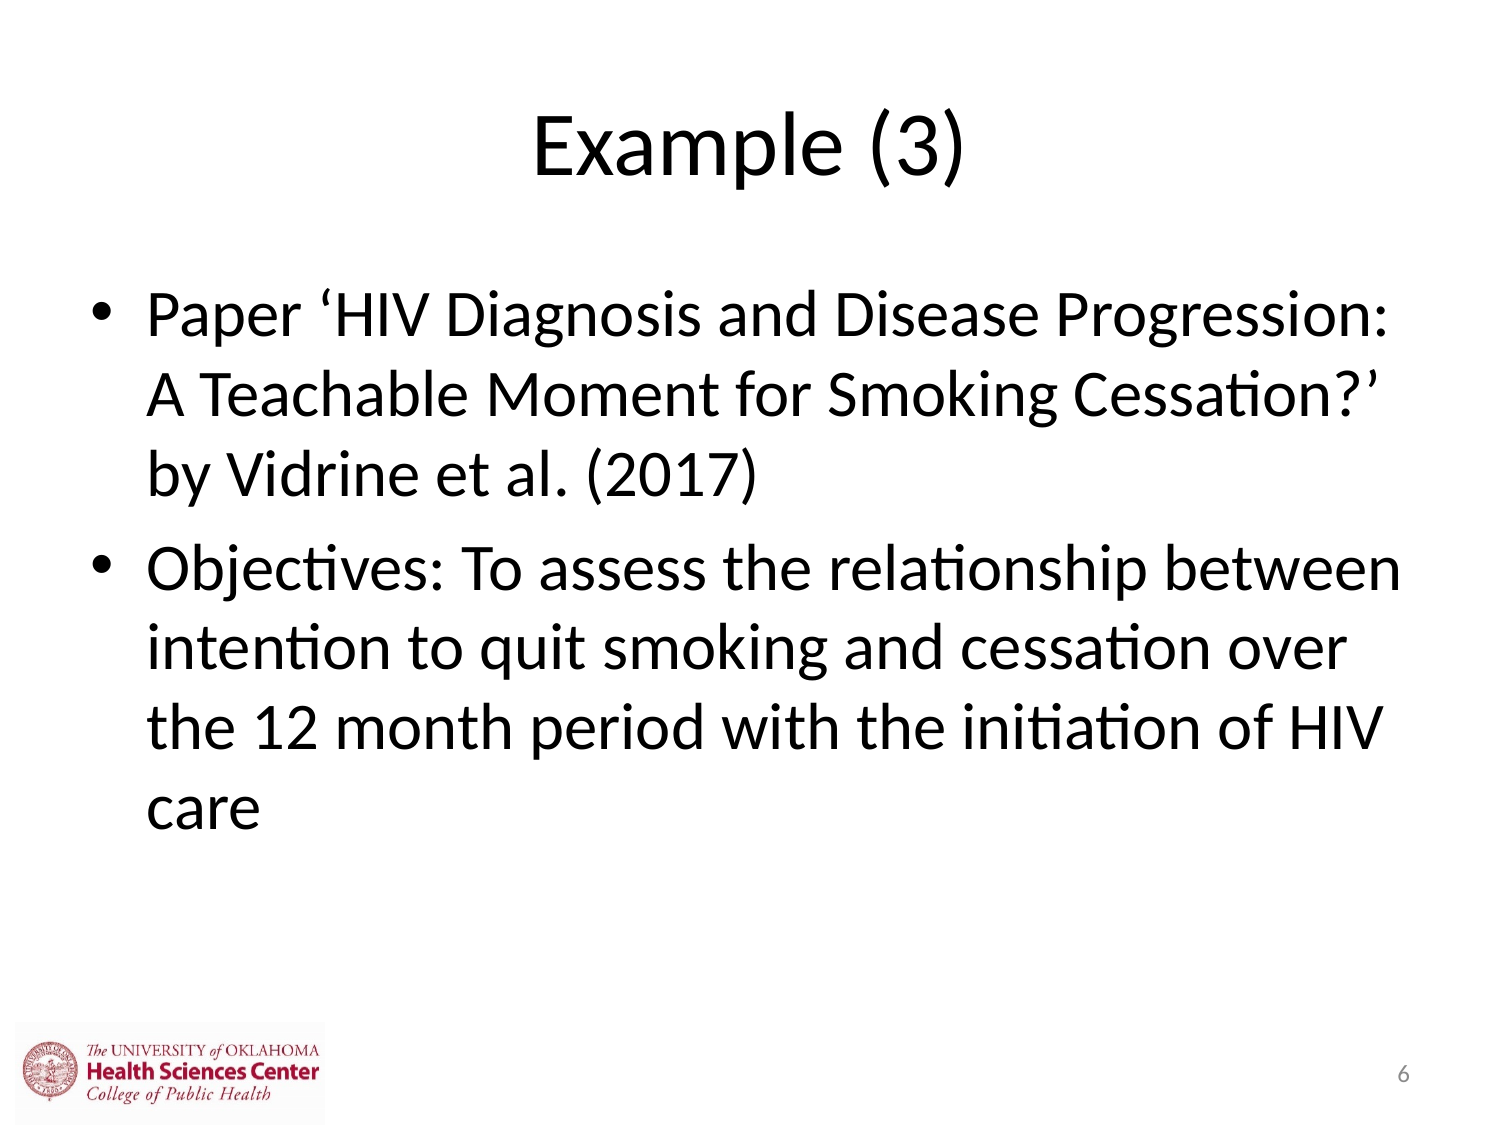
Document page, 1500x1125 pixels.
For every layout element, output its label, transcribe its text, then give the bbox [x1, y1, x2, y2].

picture [15, 1022, 325, 1125]
title Example (3) [75, 45, 1425, 233]
list Paper ‘HIV Diagnosis and Disease Progression: A Teachable Moment for Smoking Cessation?’ by Vidrine et al. (2017) Objectives: To assess the relationship between intention to quit smoking and cessation over the 12 month period with the initiation of HIV care [75, 262, 1425, 1005]
slide_number 6 [1074, 1042, 1425, 1103]
